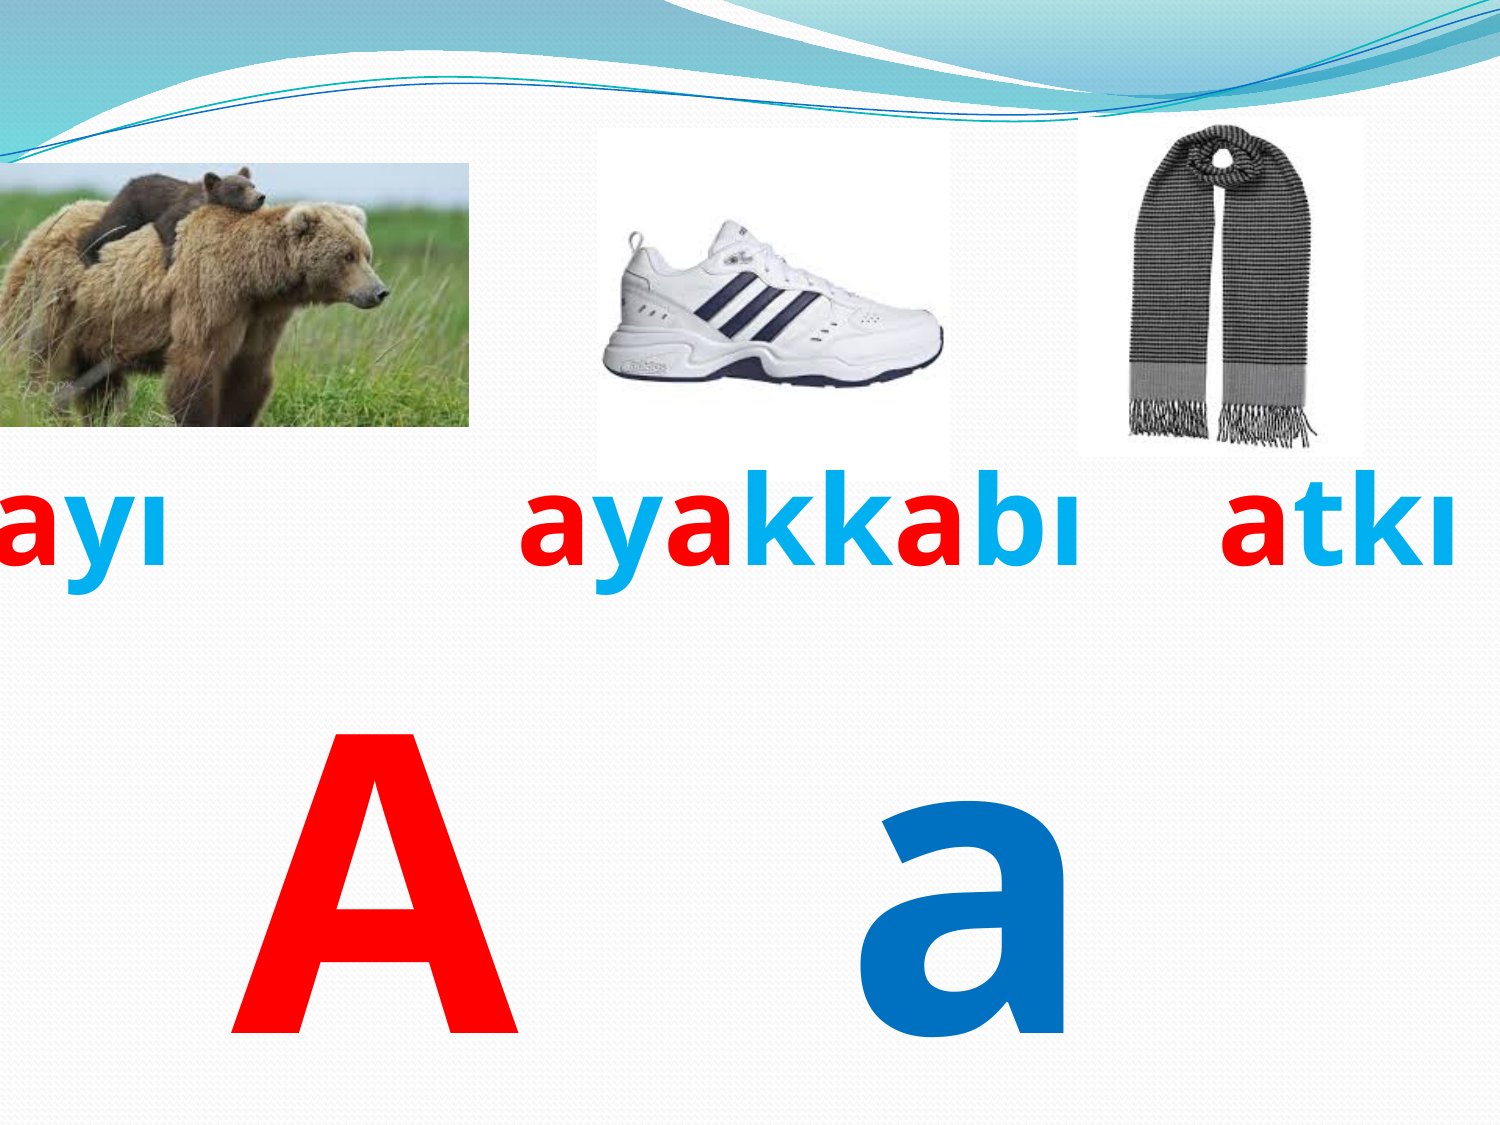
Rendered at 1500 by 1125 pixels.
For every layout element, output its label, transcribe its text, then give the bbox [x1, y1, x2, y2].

text_box ayı ayakkabı atkı [0, 433, 1478, 599]
picture [0, 163, 469, 427]
text_box A a [0, 609, 1500, 1125]
picture [597, 128, 950, 481]
picture [1077, 116, 1365, 458]
